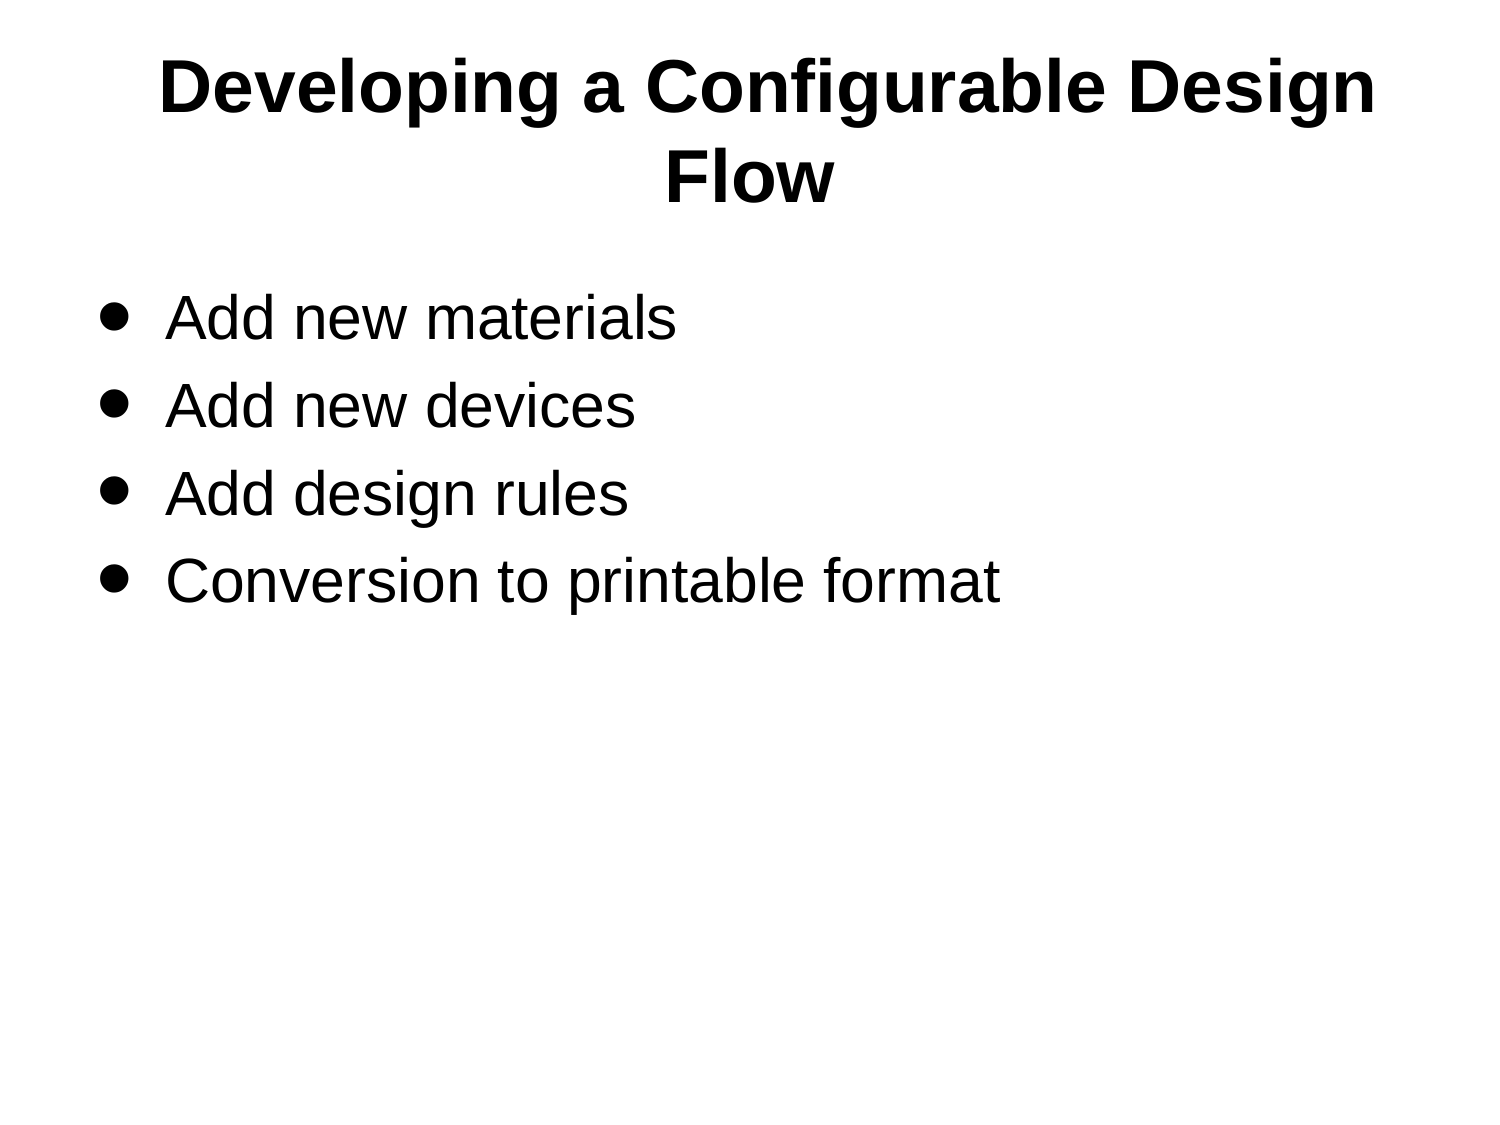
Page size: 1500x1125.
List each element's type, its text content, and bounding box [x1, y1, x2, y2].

title Developing a Configurable Design Flow [75, 14, 1425, 233]
list Add new materials Add new devices Add design rules Conversion to printable format [75, 262, 1425, 931]
